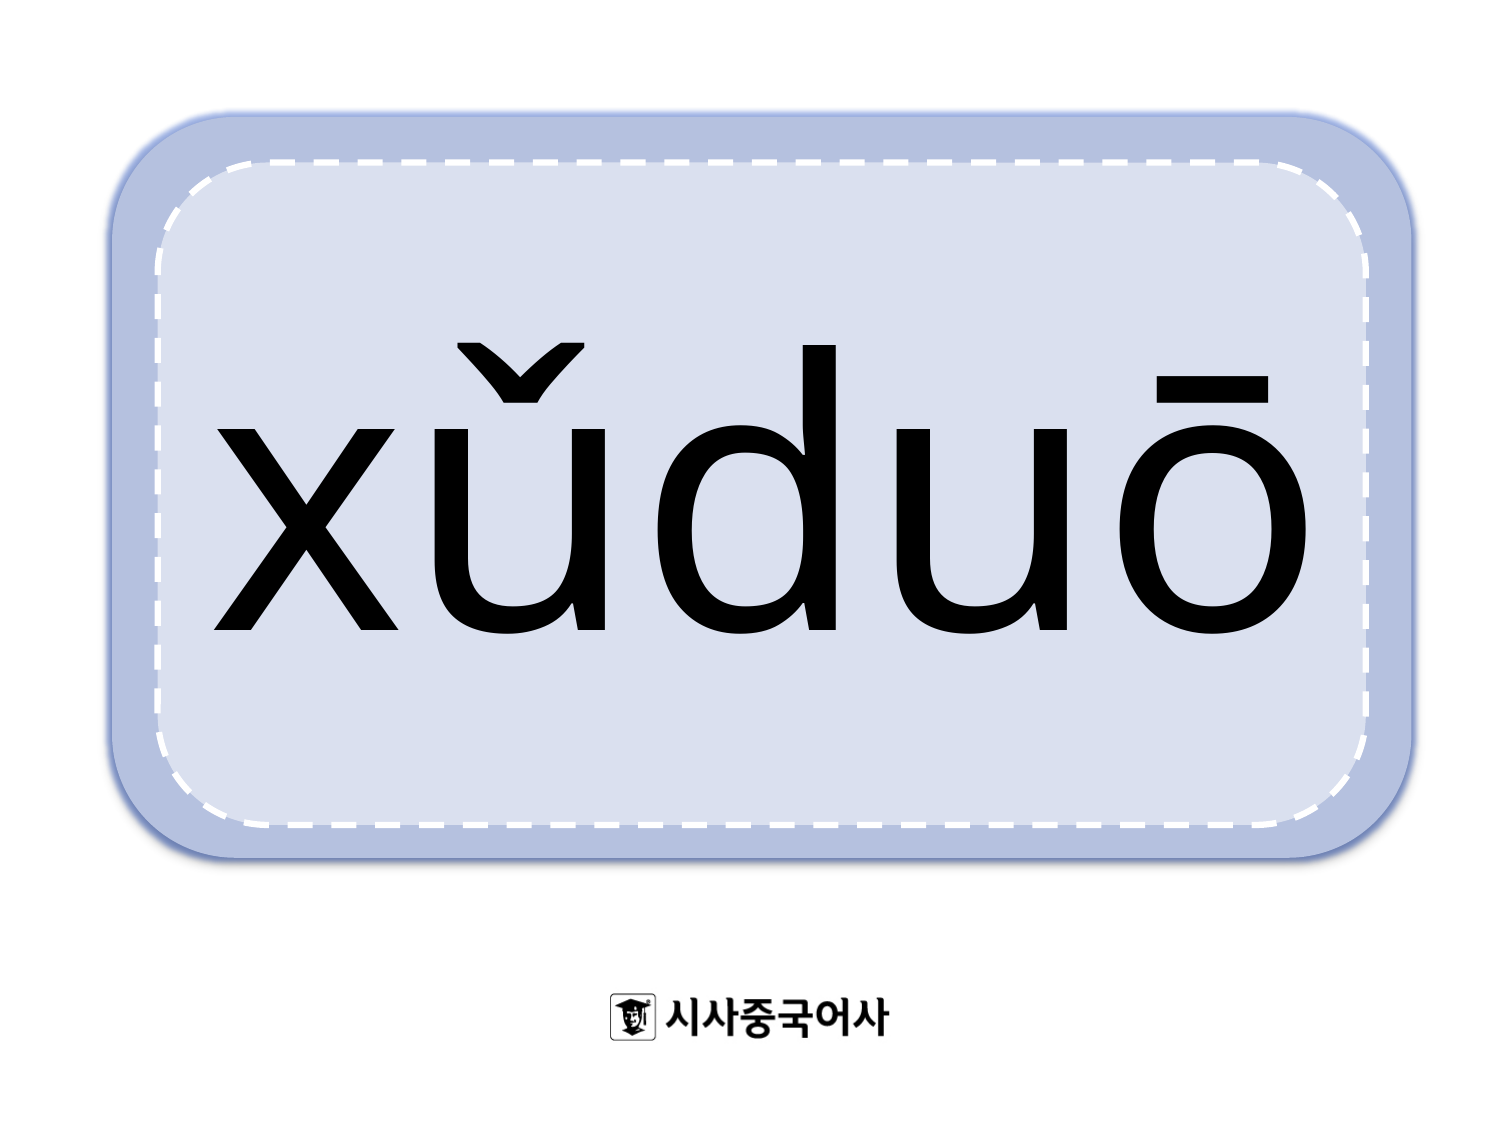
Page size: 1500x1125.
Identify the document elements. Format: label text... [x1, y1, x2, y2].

picture [602, 987, 898, 1047]
text_box xǔduō [162, 149, 1371, 812]
